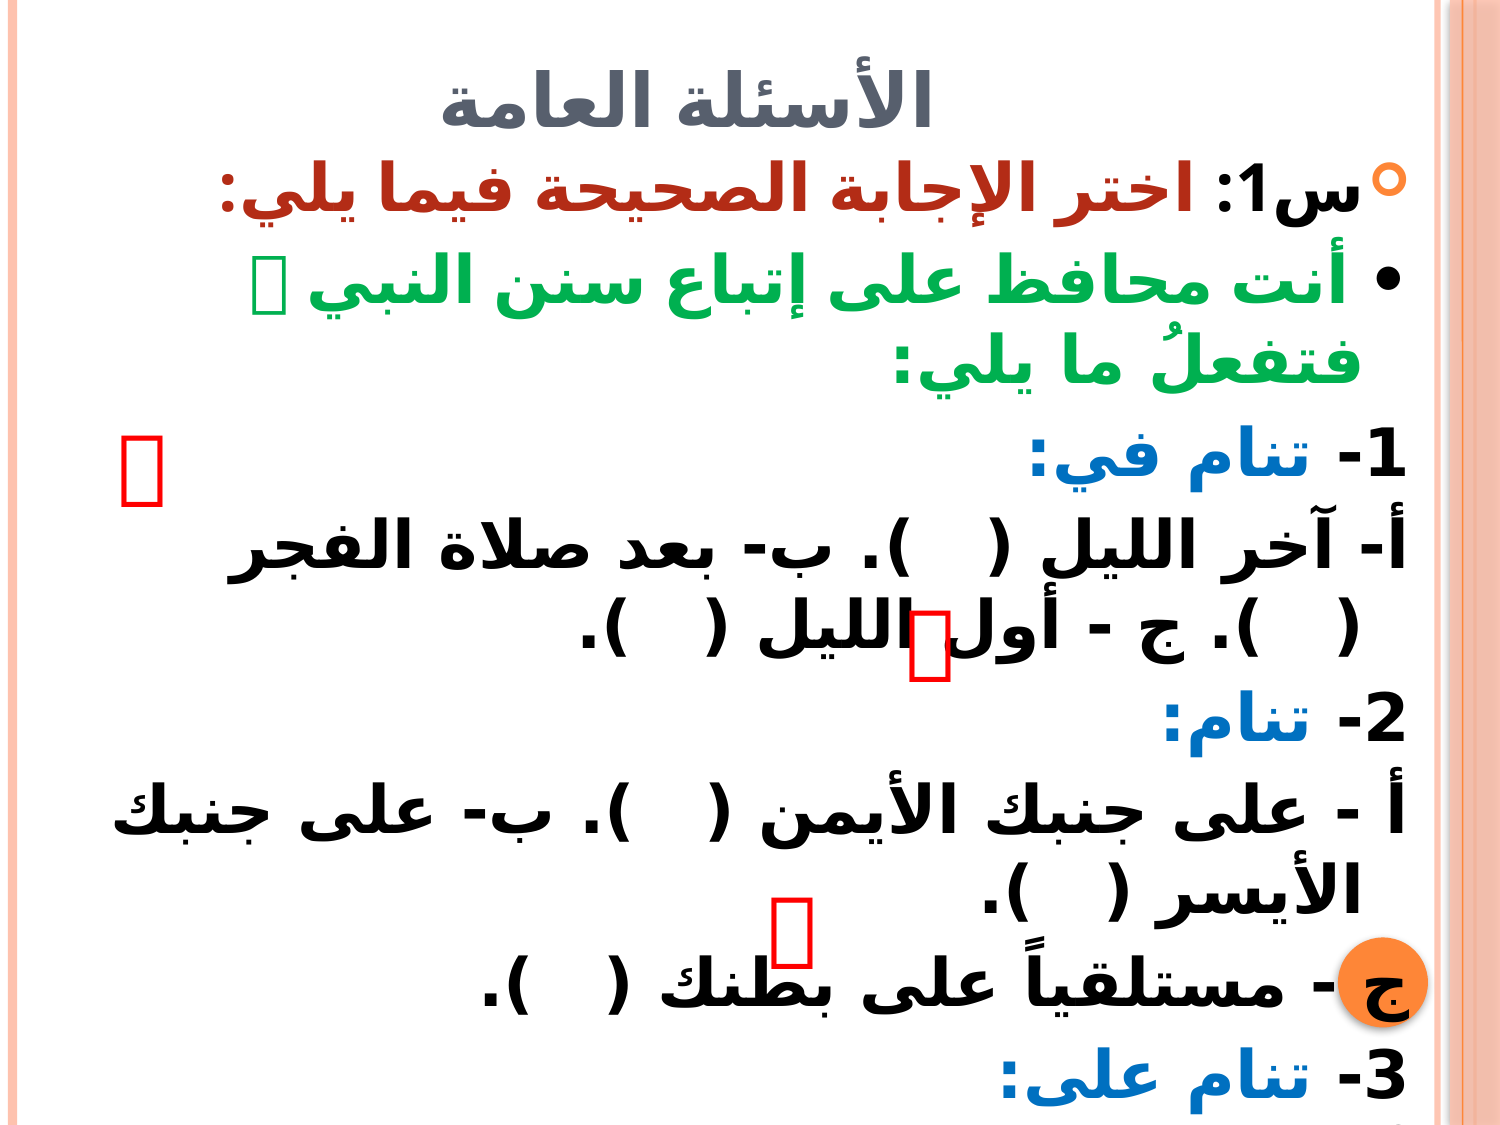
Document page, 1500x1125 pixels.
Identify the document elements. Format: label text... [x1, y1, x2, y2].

text_box  [774, 862, 838, 1043]
text_box  [124, 399, 188, 580]
list س1: اختر الإجابة الصحيحة فيما يلي: • أنت محافظ على إتباع سنن النبي  فتفعلُ ما يلي: 1- تنام في: أ- آخر الليل ( ). ب- بعد صلاة الفجر ( ). ج - أول الليل ( ). 2- تنام: أ - على جنبك الأيمن ( ). ب- على جنبك الأيسر ( ). ج - مستلقياً على بطنك ( ). 3- تنام على: أ - ما تيسر لك من الفراش ( ). ب- الأرض ( ). ج- السرير ( ). [37, 137, 1425, 1062]
text_box  [937, 575, 975, 755]
title الأسئلة العامة [75, 45, 1300, 137]
